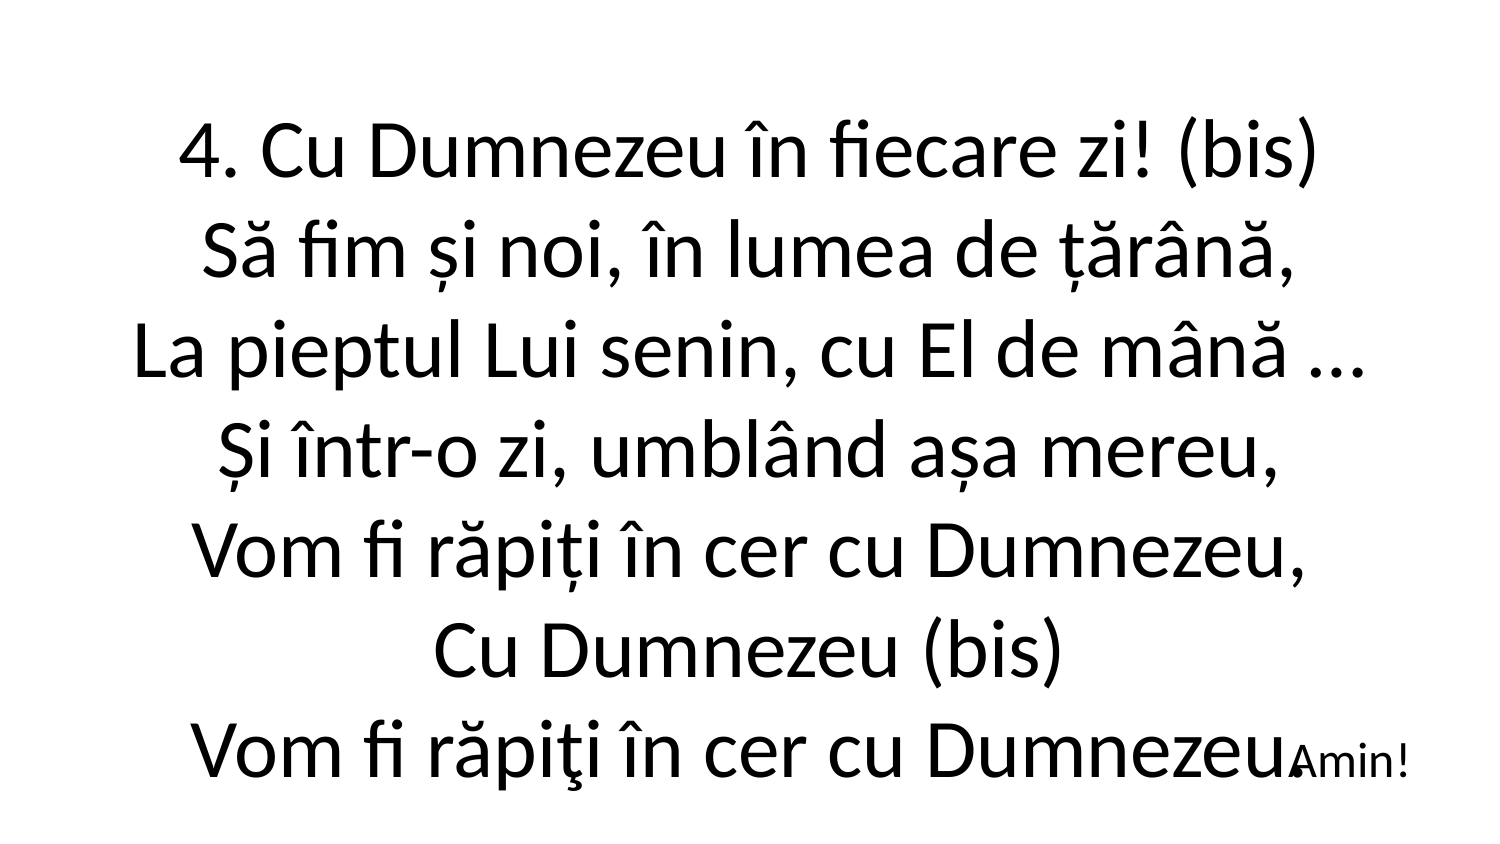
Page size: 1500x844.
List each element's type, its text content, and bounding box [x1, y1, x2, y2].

text_box Amin! [1273, 674, 1427, 795]
text_box 4. Cu Dumnezeu în fiecare zi! (bis) Să fim și noi, în lumea de țărână, La pieptul Lui senin, cu El de mână … Și într-o zi, umblând așa mereu, Vom fi răpiți în cer cu Dumnezeu, Cu Dumnezeu (bis) Vom fi răpiţi în cer cu Dumnezeu. [118, 42, 1382, 802]
